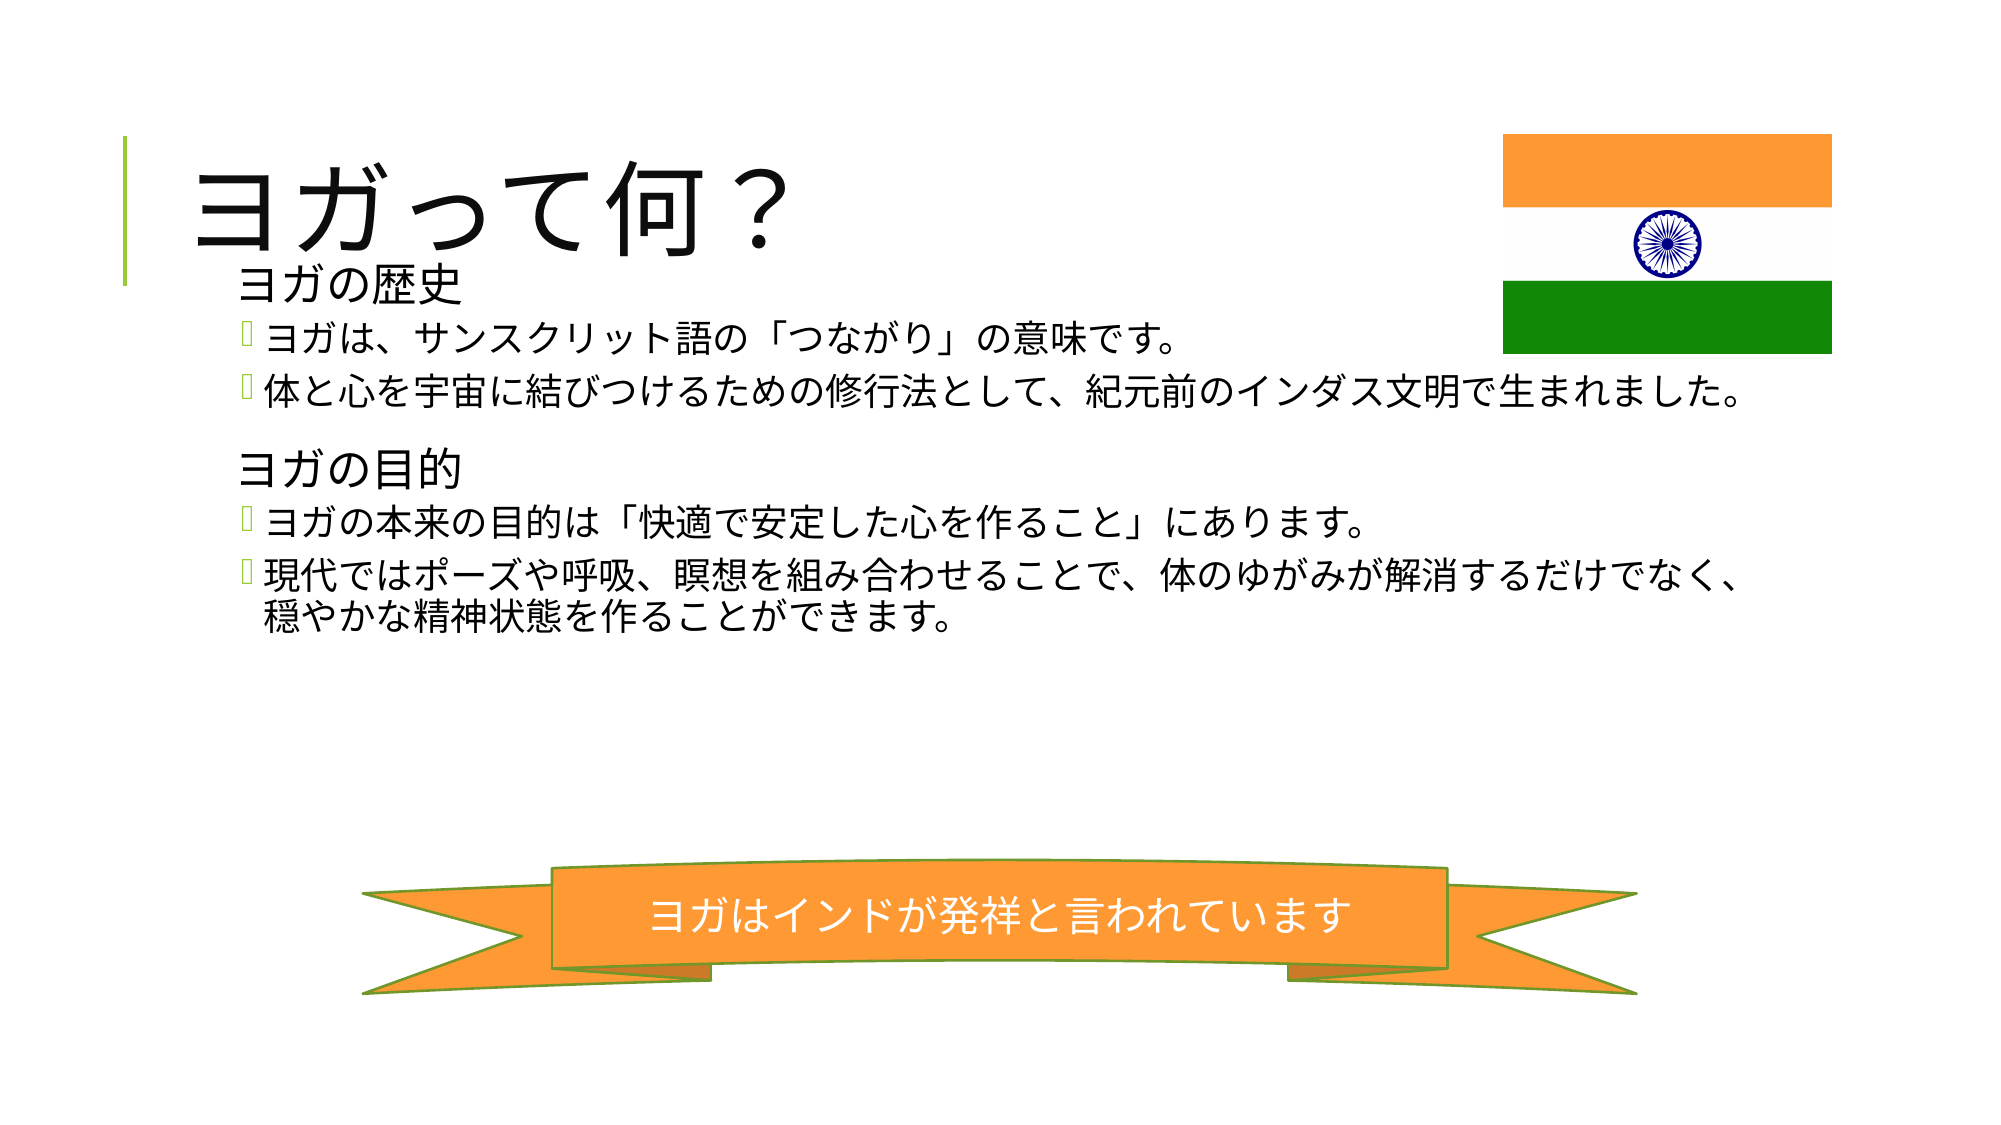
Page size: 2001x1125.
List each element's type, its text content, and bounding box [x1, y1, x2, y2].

picture [1503, 134, 1832, 354]
text_box ヨガはインドが発祥と言われています [361, 858, 1638, 996]
title ヨガって何？ [168, 96, 1763, 342]
list ヨガの歴史 ヨガは、サンスクリット語の「つながり」の意味です。 体と心を宇宙に結びつけるための修行法として、紀元前のインダス文明で生まれました。 ヨガの目的 ヨガの本来の目的は「快適で安定した心を作ること」にあります。 現代ではポーズや呼吸、瞑想を組み合わせることで、体のゆがみが解消するだけでなく、穏やかな精神状態を作ることができます。 [212, 254, 1788, 927]
